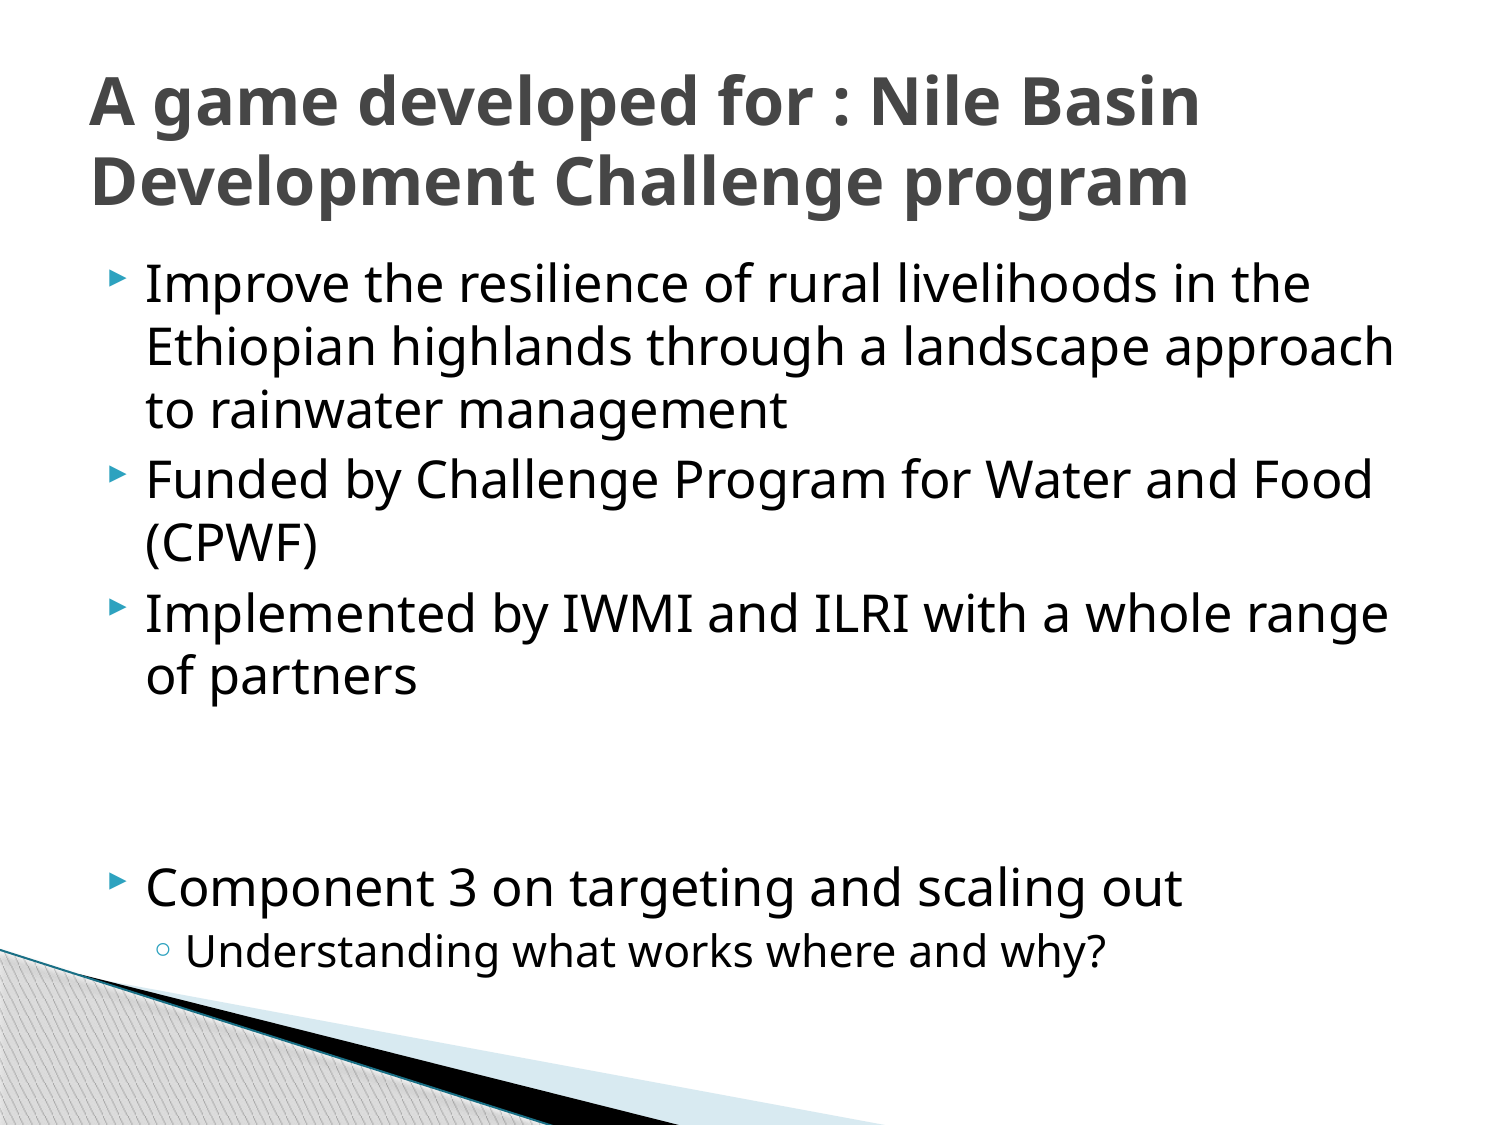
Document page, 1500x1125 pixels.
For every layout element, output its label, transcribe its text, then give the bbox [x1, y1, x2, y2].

list Improve the resilience of rural livelihoods in the Ethiopian highlands through a landscape approach to rainwater management Funded by Challenge Program for Water and Food (CPWF) Implemented by IWMI and ILRI with a whole range of partners Component 3 on targeting and scaling out Understanding what works where and why? [75, 243, 1425, 986]
title A game developed for : Nile Basin Development Challenge program [75, 45, 1425, 233]
